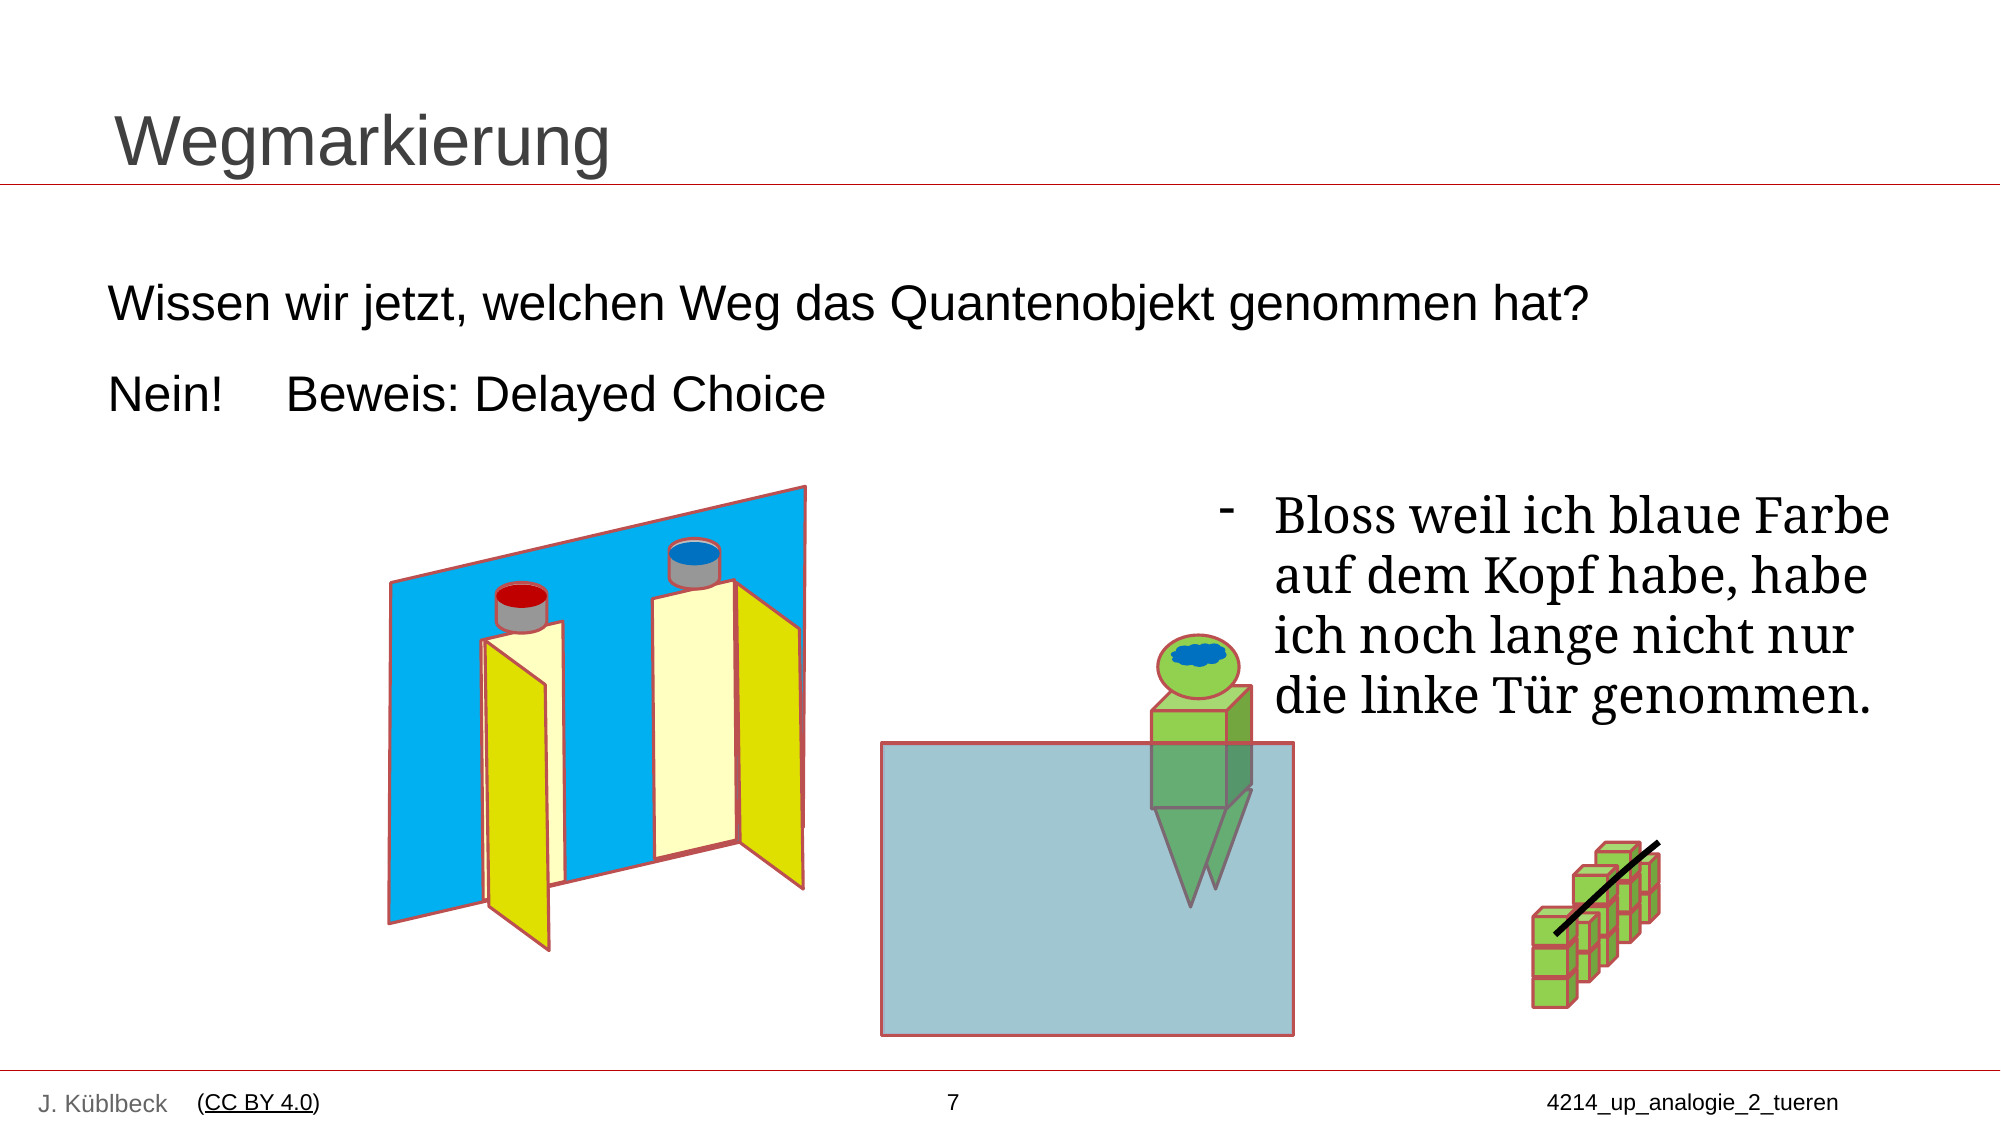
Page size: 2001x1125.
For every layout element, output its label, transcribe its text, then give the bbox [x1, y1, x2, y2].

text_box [1151, 634, 1252, 908]
list Wissen wir jetzt, welchen Weg das Quantenobjekt genommen hat? Nein! Beweis: Delayed Choice [75, 262, 1618, 1071]
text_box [1532, 841, 1660, 1008]
text_box [880, 741, 1295, 1037]
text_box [344, 538, 888, 902]
text_box Bloss weil ich blaue Farbe auf dem Kopf habe, habe ich noch lange nicht nur die linke Tür genommen. [1618, 476, 1925, 732]
title Wegmarkierung [99, 90, 1900, 185]
